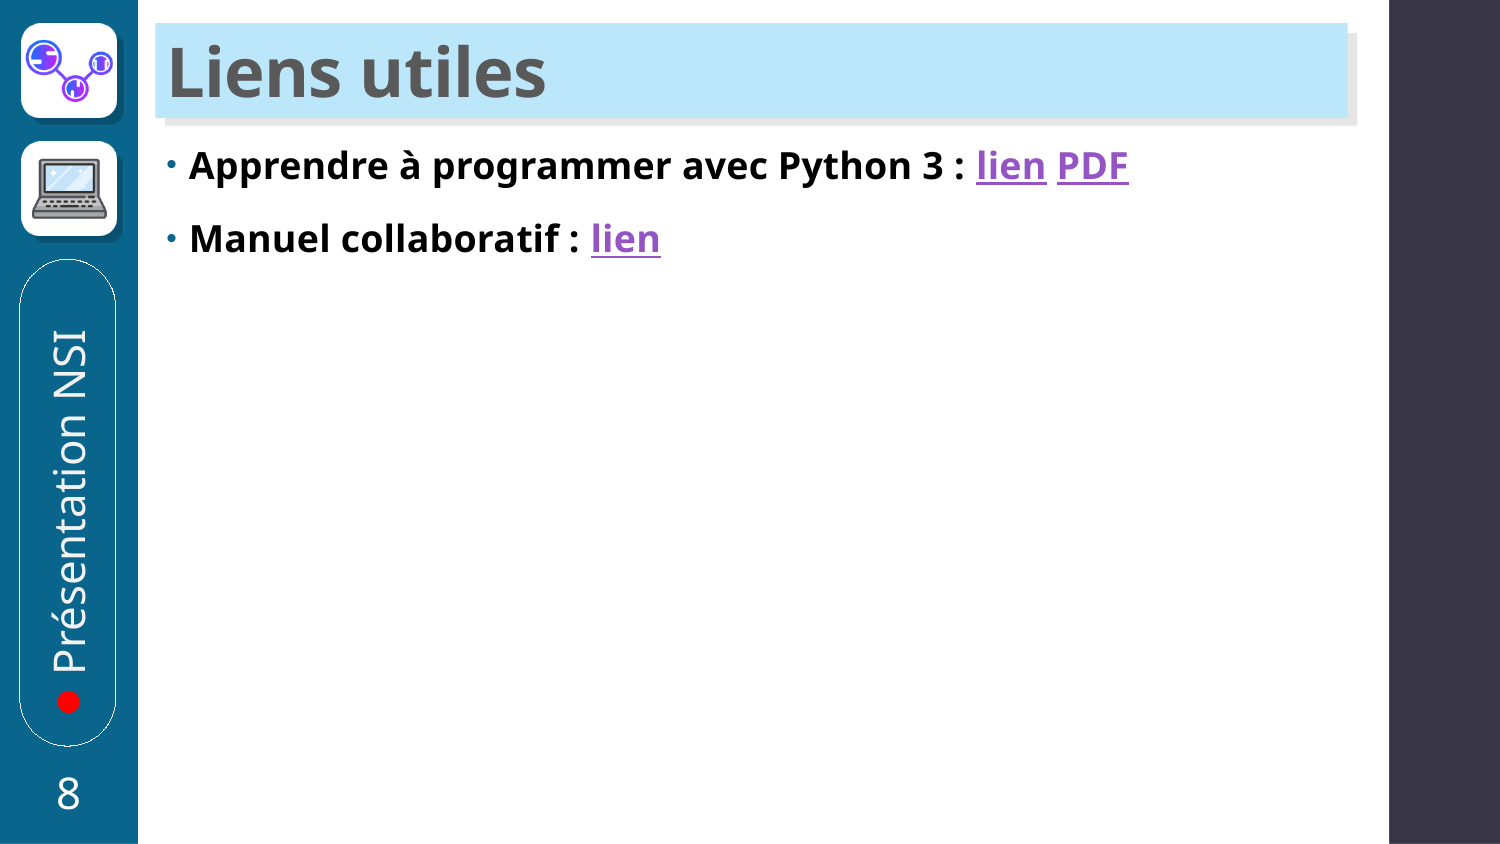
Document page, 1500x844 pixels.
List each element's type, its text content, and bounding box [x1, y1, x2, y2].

title Liens utiles [155, 23, 1348, 118]
slide_number 8 [21, 759, 116, 833]
footer Présentation NSI [19, 259, 116, 747]
list Apprendre à programmer avec Python 3 : lien PDF Manuel collaboratif : lien [155, 136, 1348, 833]
picture [22, 142, 116, 235]
picture [22, 24, 116, 117]
